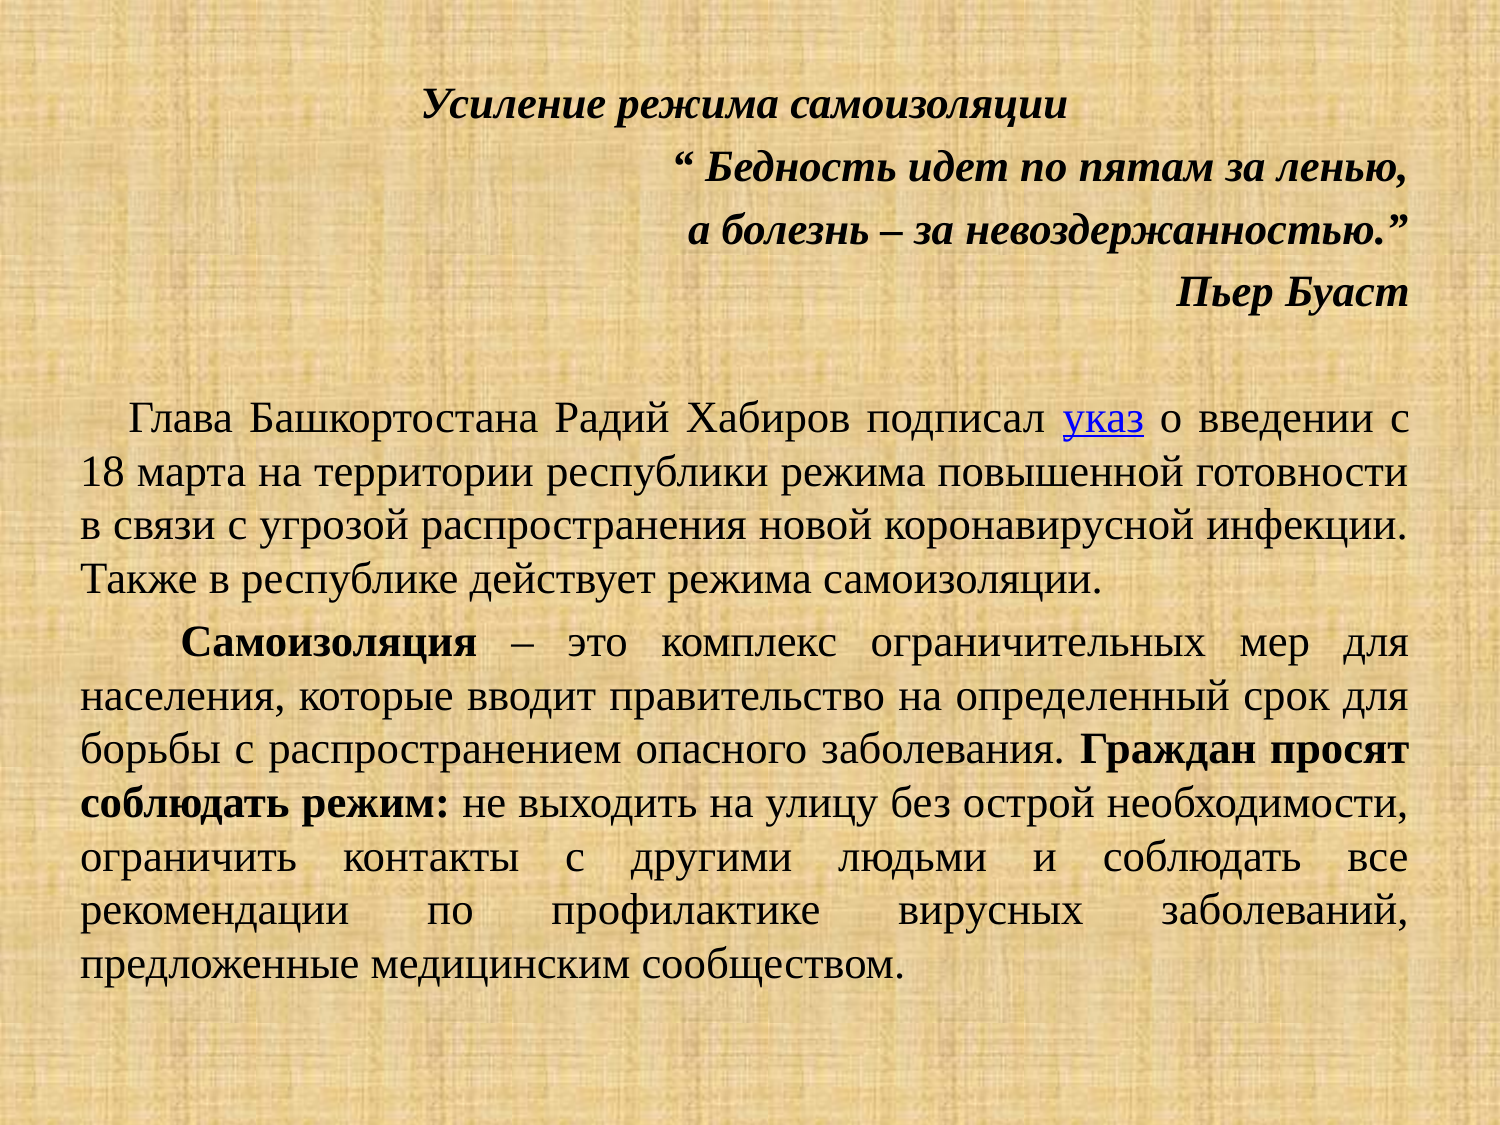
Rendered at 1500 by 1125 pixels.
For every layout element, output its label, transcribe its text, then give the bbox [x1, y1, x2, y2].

picture [0, 0, 1500, 1125]
list Усиление режима самоизоляции “ Бедность идет по пятам за ленью, а болезнь – за невоздержанностью.” Пьер Буаст Глава Башкортостана Радий Хабиров подписал указ о введении с 18 марта на территории республики режима повышенной готовности в связи с угрозой распространения новой коронавирусной инфекции. Также в республике действует режима самоизоляции. Самоизоляция – это комплекс ограничительных мер для населения, которые вводит правительство на определенный срок для борьбы с распространением опасного заболевания. Граждан просят соблюдать режим: не выходить на улицу без острой необходимости, ограничить контакты с другими людьми и соблюдать все рекомендации по профилактике вирусных заболеваний, предложенные медицинским сообществом. [64, 66, 1425, 1059]
